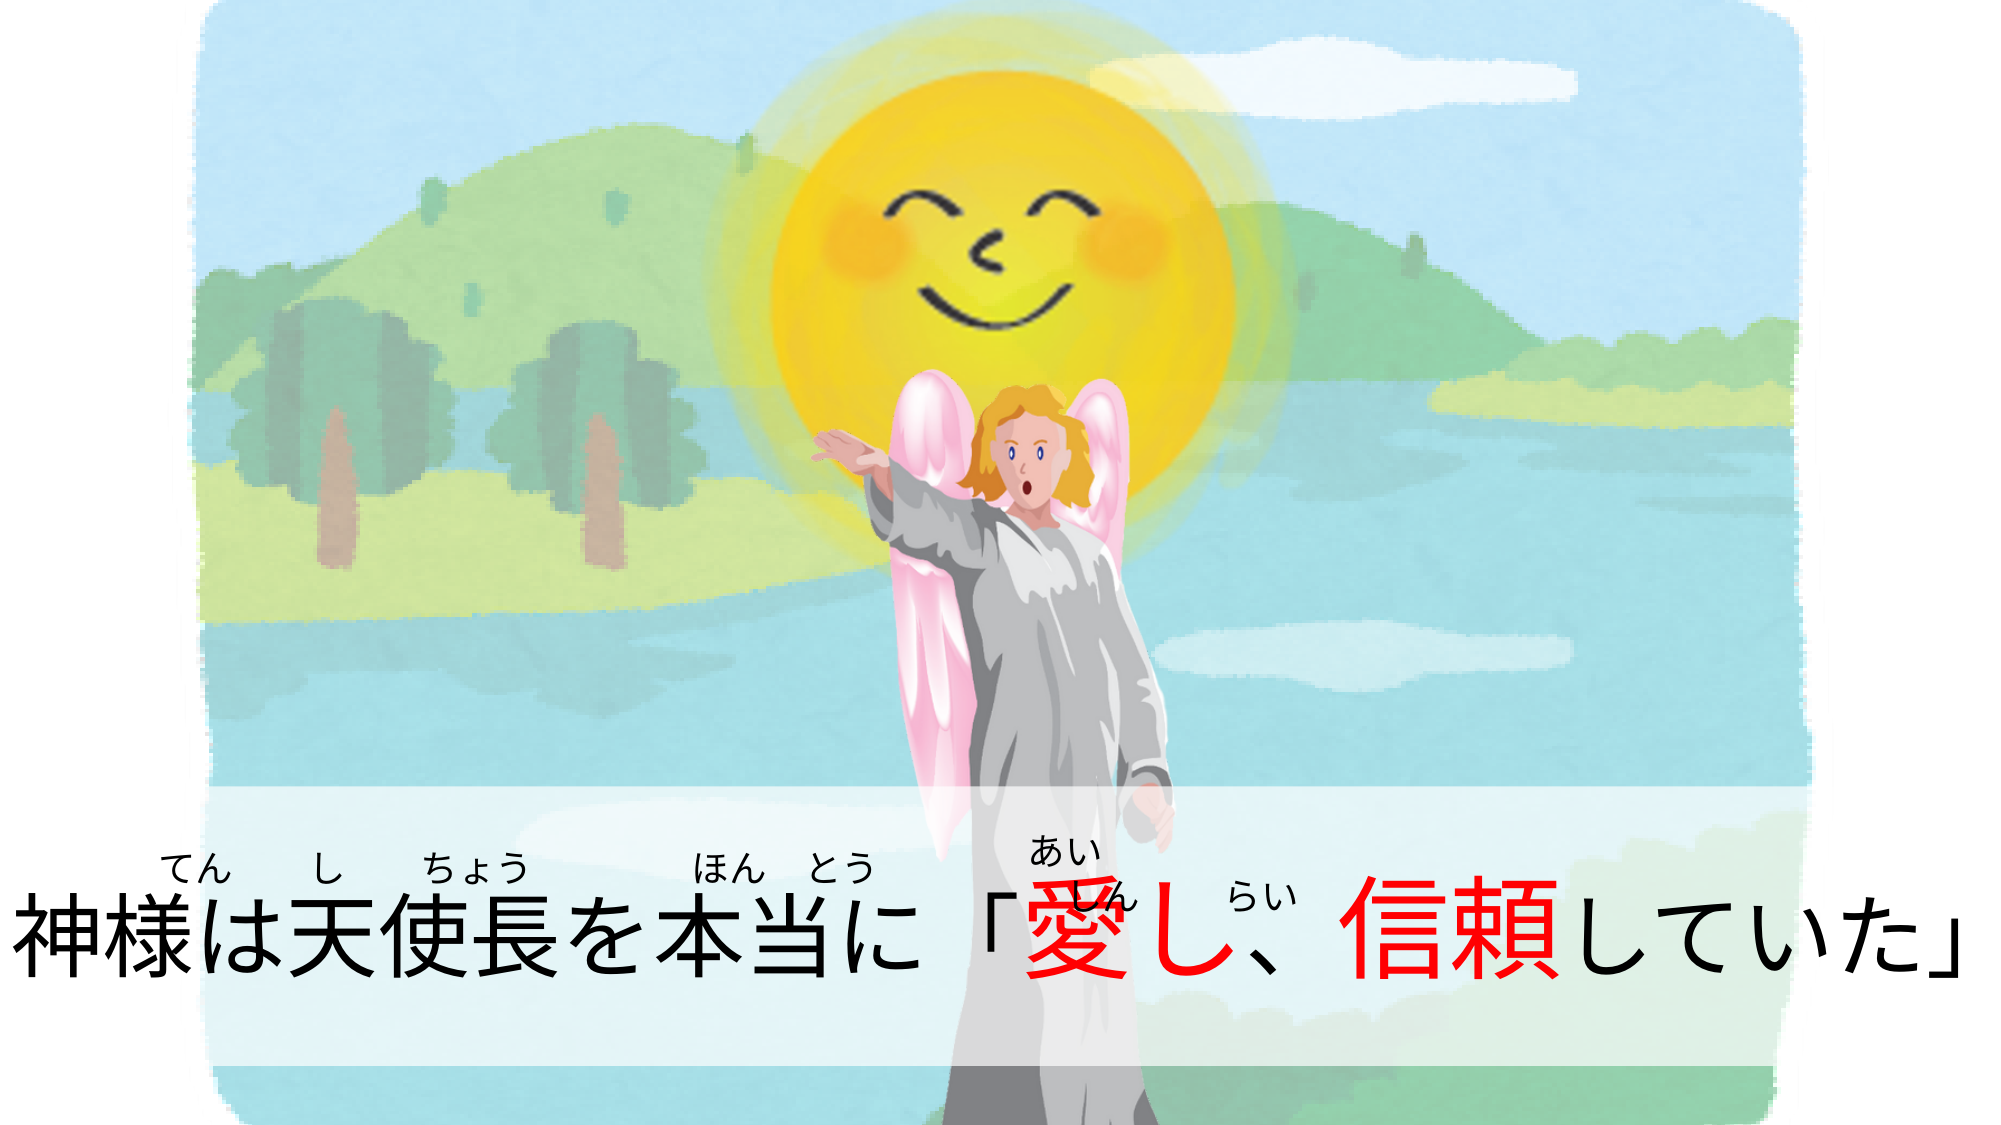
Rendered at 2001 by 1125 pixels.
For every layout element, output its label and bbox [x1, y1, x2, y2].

picture [136, 0, 1864, 786]
picture [136, 1066, 1864, 1125]
text_box [0, 786, 2000, 1066]
